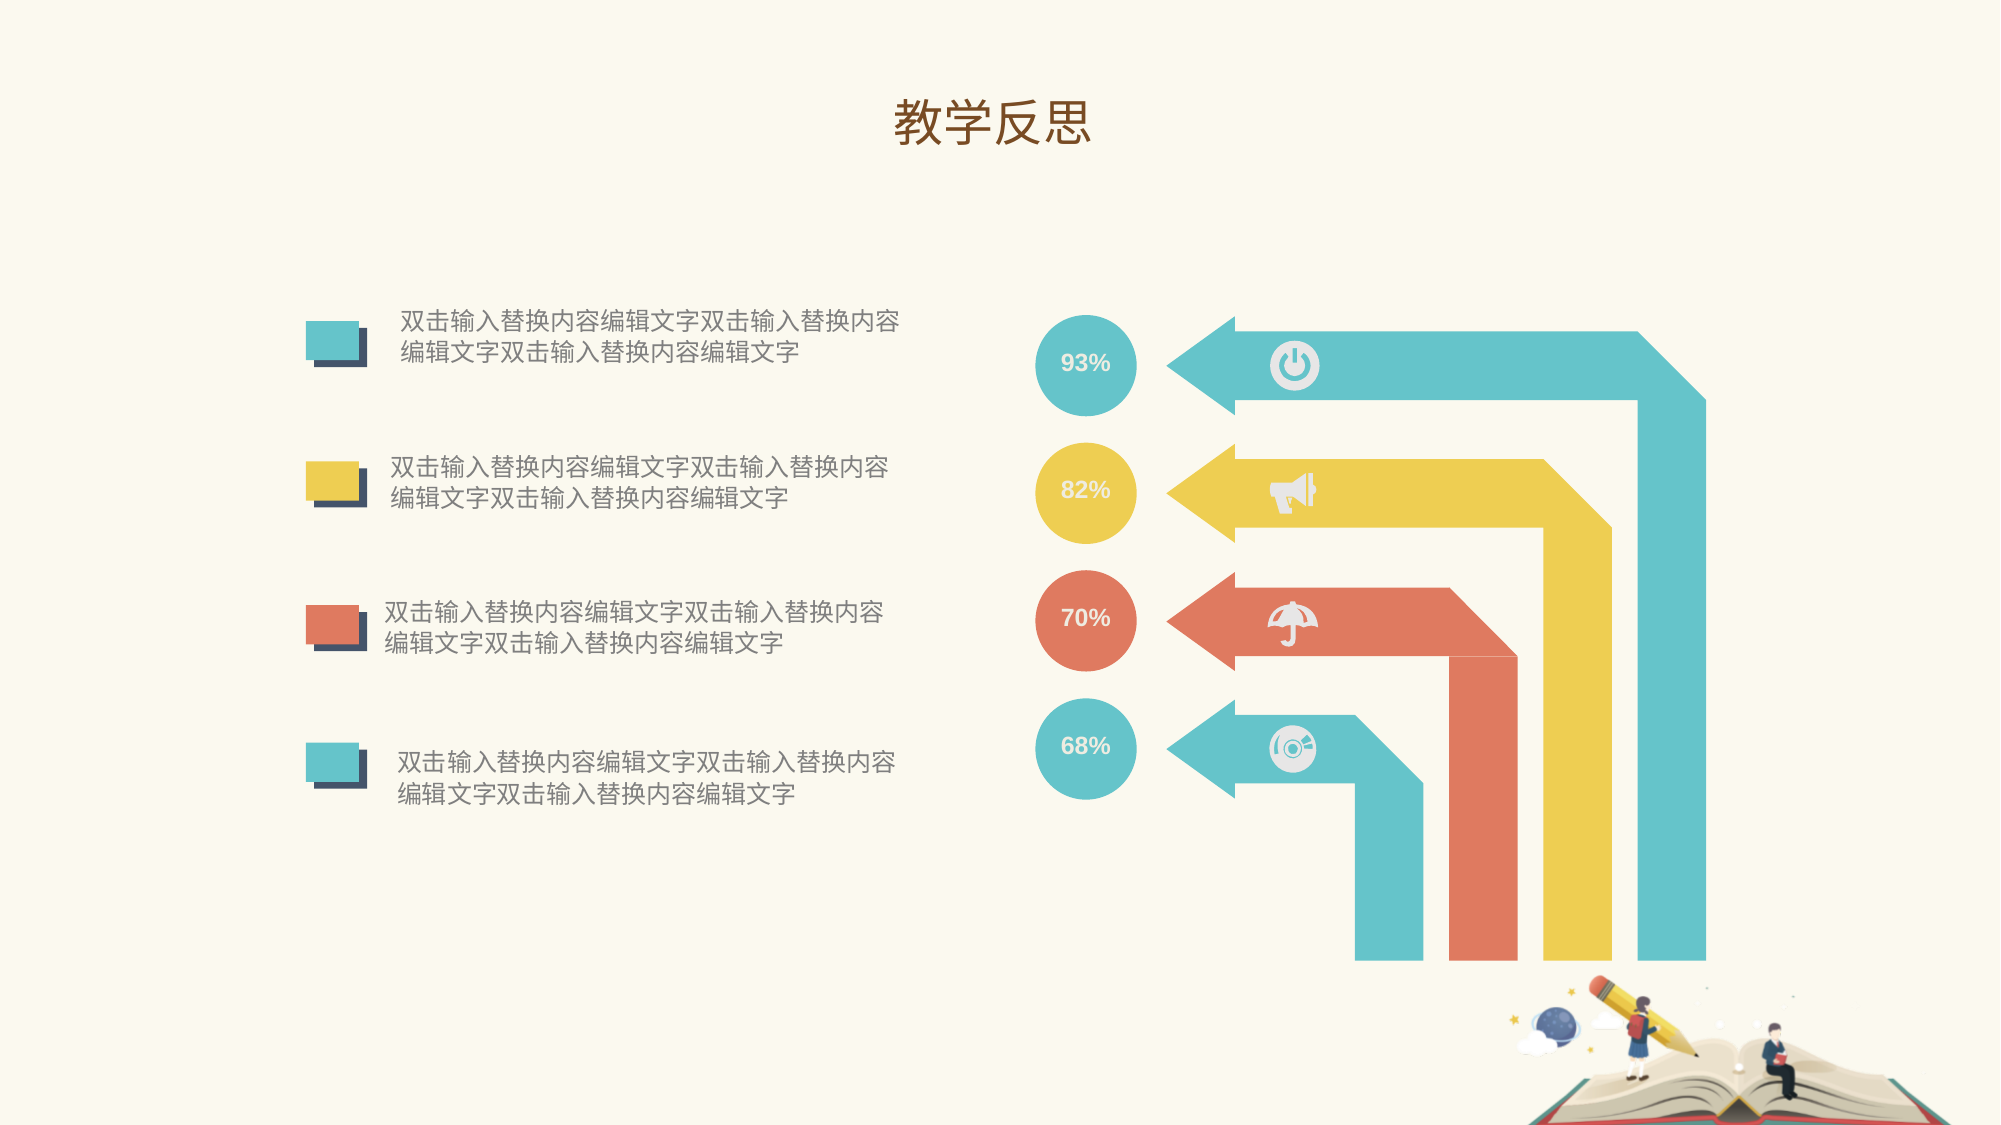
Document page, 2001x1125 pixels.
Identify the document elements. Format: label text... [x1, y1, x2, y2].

text_box 双击输入替换内容编辑文字双击输入替换内容编辑文字双击输入替换内容编辑文字 [375, 442, 917, 521]
text_box 双击输入替换内容编辑文字双击输入替换内容编辑文字双击输入替换内容编辑文字 [382, 738, 924, 816]
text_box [305, 742, 368, 789]
text_box 双击输入替换内容编辑文字双击输入替换内容编辑文字双击输入替换内容编辑文字 [385, 297, 927, 375]
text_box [305, 461, 368, 508]
text_box 双击输入替换内容编辑文字双击输入替换内容编辑文字双击输入替换内容编辑文字 [370, 587, 912, 666]
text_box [305, 321, 368, 368]
picture [1505, 947, 1992, 1125]
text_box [1035, 315, 1707, 961]
text_box 教学反思 [663, 84, 1324, 160]
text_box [305, 605, 368, 652]
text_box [1035, 698, 1424, 961]
